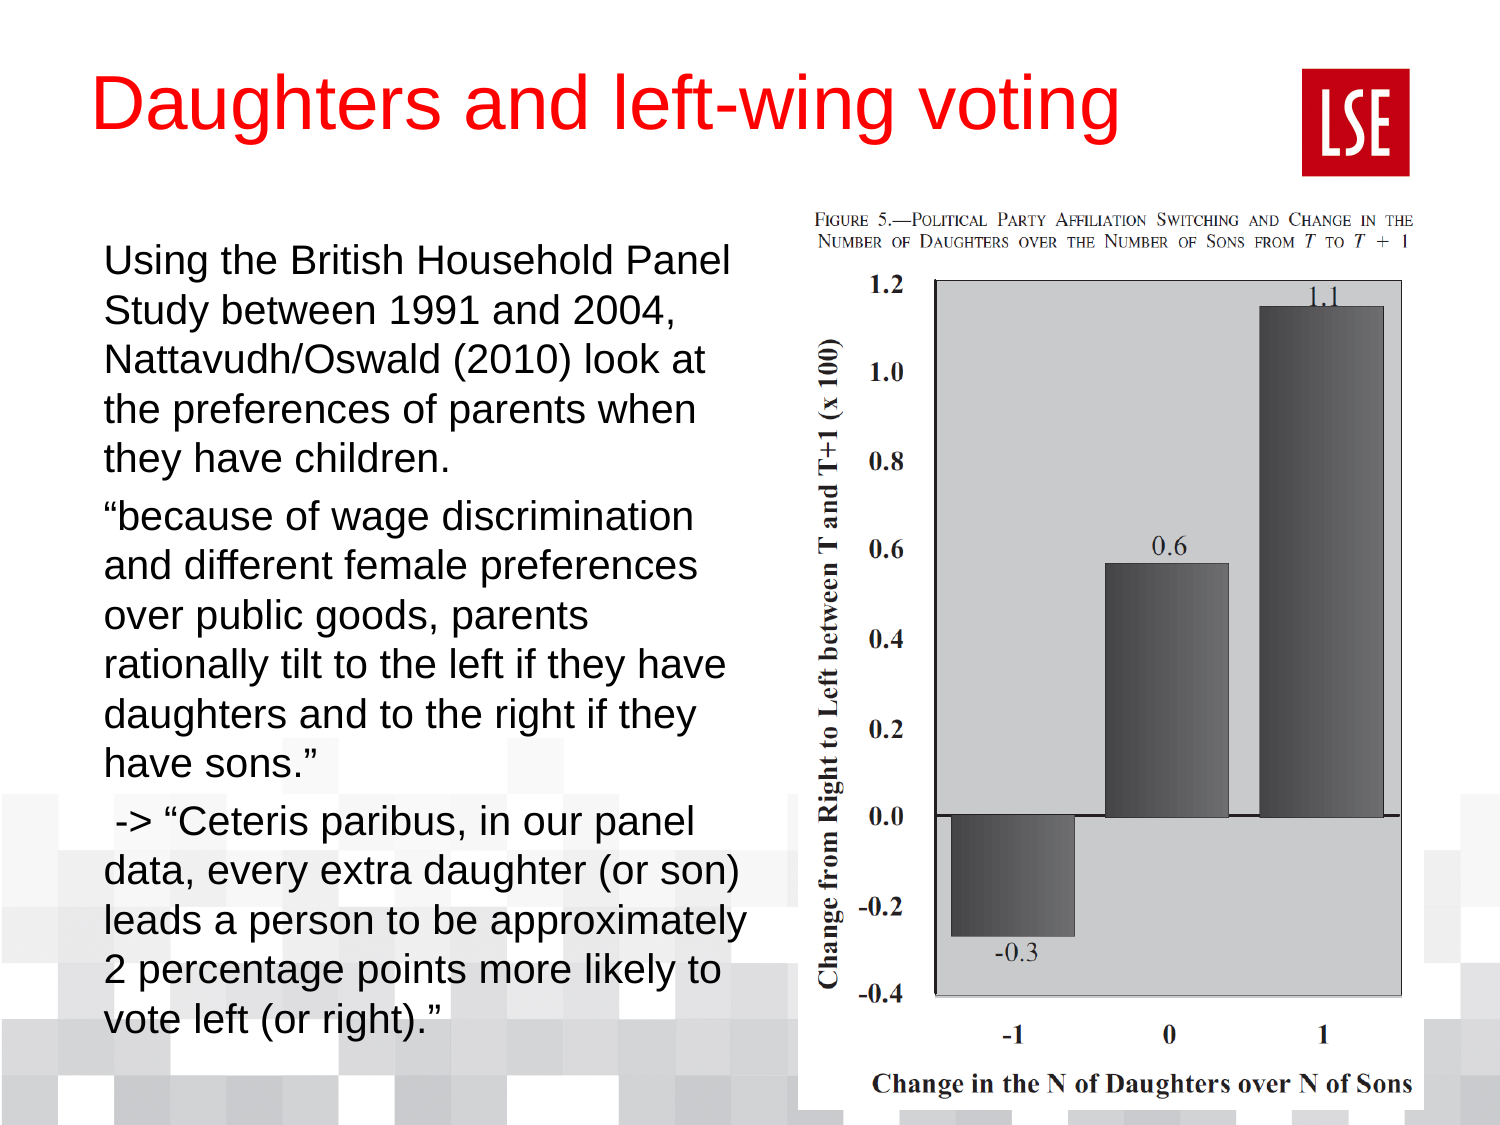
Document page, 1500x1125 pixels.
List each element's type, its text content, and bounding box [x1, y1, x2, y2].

list Using the British Household Panel Study between 1991 and 2004, Nattavudh/Oswald (2010) look at the preferences of parents when they have children. “because of wage discrimination and different female preferences over public goods, parents rationally tilt to the left if they have daughters and to the right if they have sons.” -> “Ceteris paribus, in our panel data, every extra daughter (or son) leads a person to be approximately 2 percentage points more likely to vote left (or right).” [88, 225, 774, 1053]
title Daughters and left-wing voting [75, 45, 1221, 233]
picture [0, 0, 1500, 1125]
